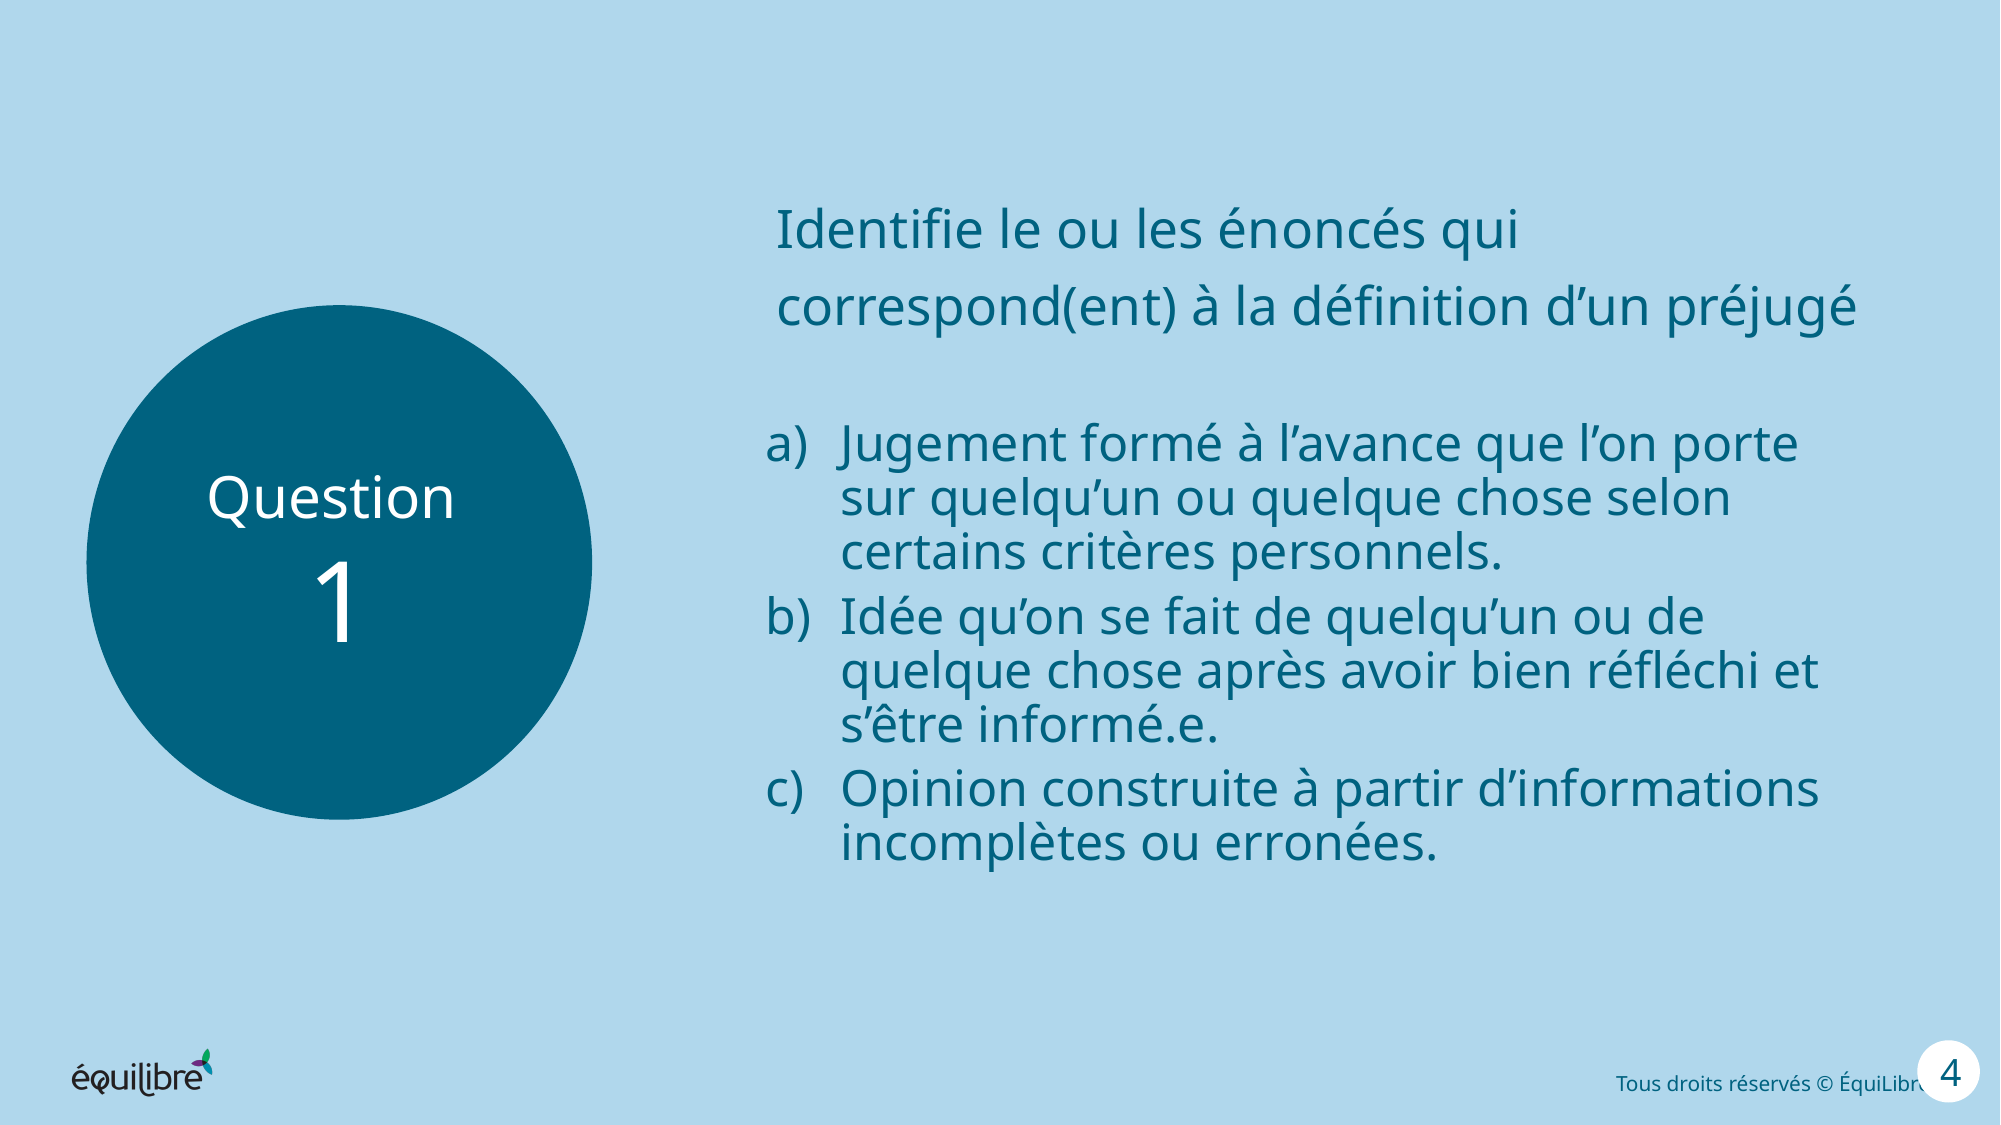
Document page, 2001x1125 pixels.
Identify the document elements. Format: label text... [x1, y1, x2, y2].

text_box Question 1 [86, 305, 593, 820]
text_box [1911, 1040, 1990, 1103]
text_box Identifie le ou les énoncés qui correspond(ent) à la définition d’un préjugé [761, 150, 1913, 368]
list Jugement formé à l’avance que l’on porte sur quelqu’un ou quelque chose selon certains critères personnels. Idée qu’on se fait de quelqu’un ou de quelque chose après avoir bien réfléchi et s’être informé.e. Opinion construite à partir d’informations incomplètes ou erronées. [675, 411, 1895, 1125]
picture [63, 1036, 221, 1125]
